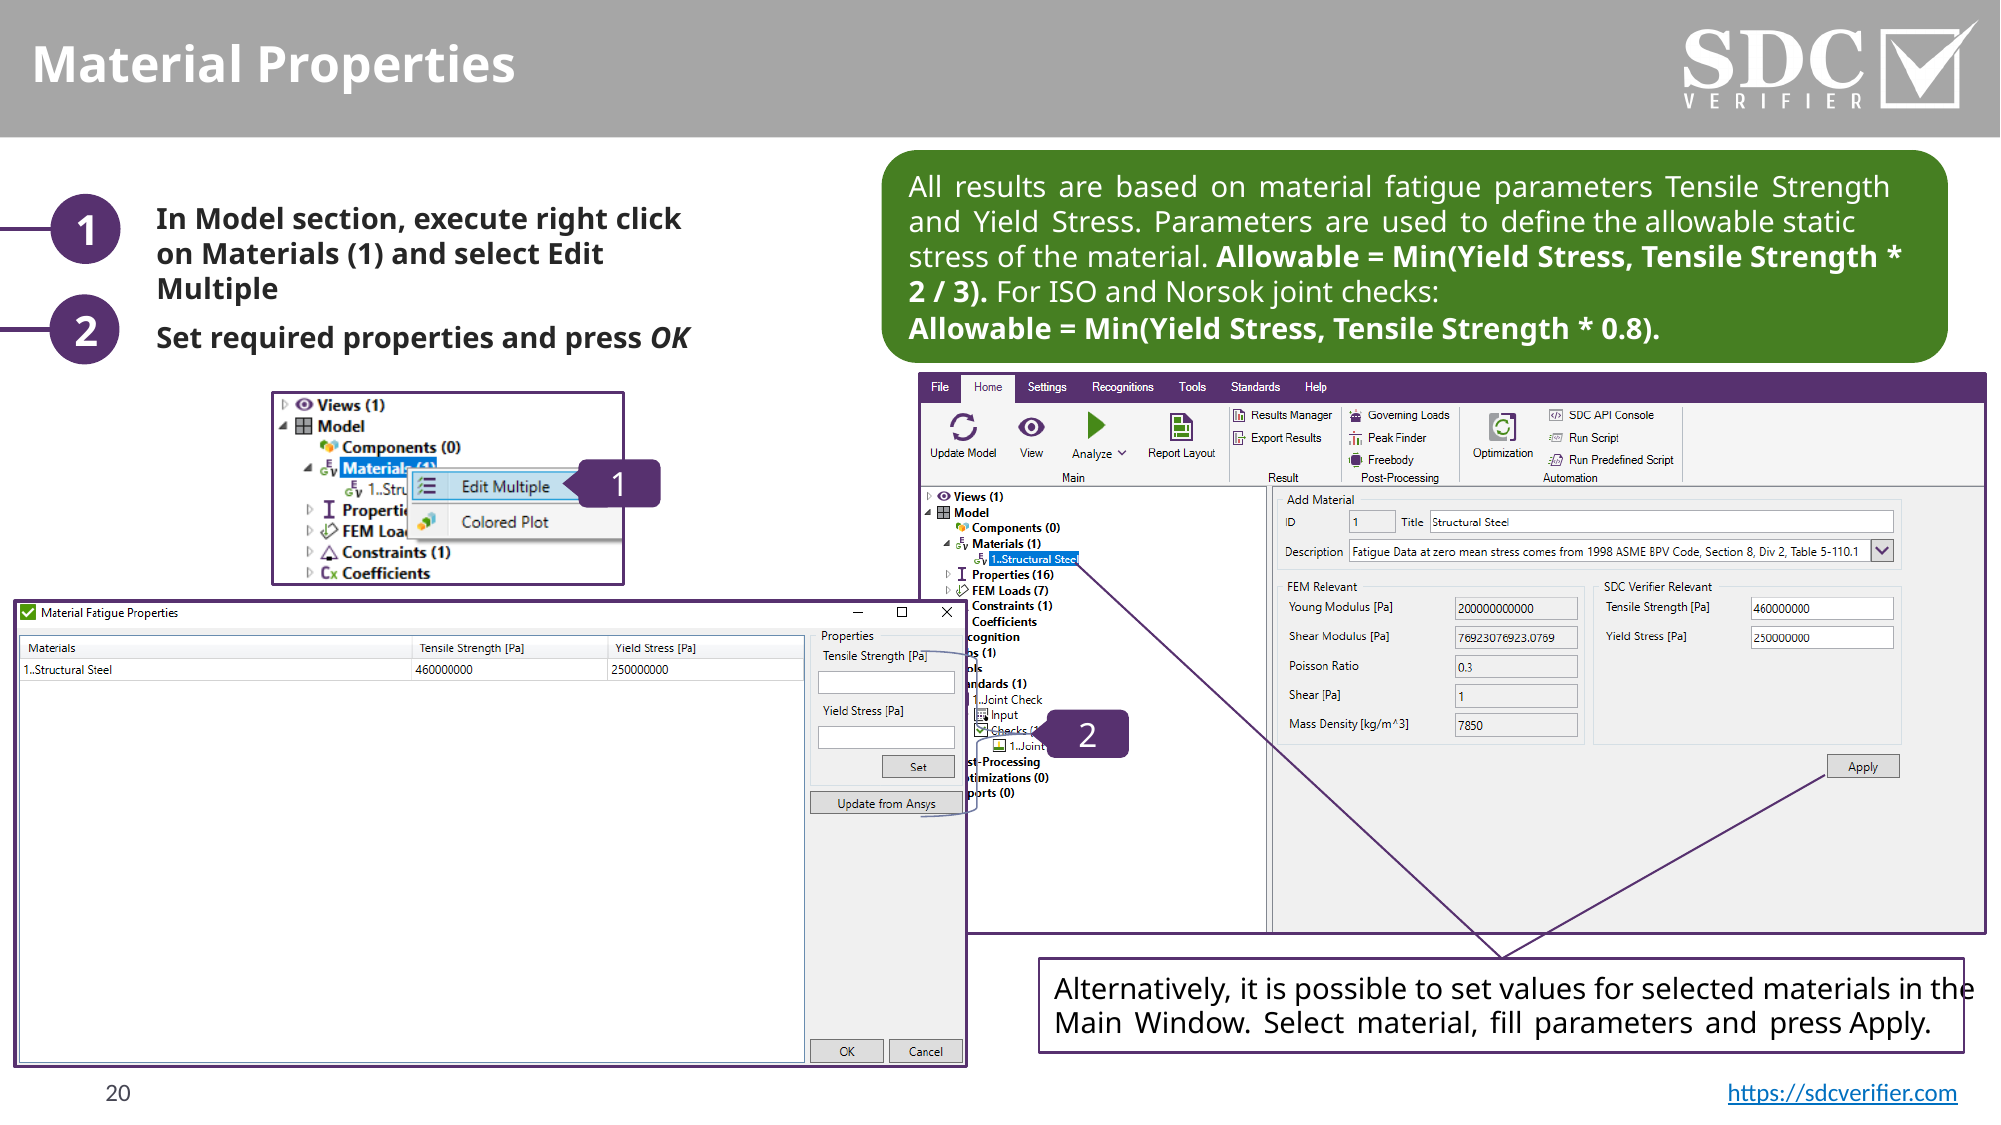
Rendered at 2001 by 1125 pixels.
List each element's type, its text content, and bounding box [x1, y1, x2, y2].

picture [273, 393, 623, 584]
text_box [1074, 562, 1503, 959]
text_box In Model section, execute right click on Materials (1) and select Edit Multiple [141, 192, 711, 281]
picture [1644, 0, 2000, 148]
text_box Set required properties and press OK [141, 311, 711, 400]
slide_number 20 [1, 1061, 146, 1122]
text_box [562, 459, 661, 508]
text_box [0, 193, 121, 265]
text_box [1030, 709, 1130, 759]
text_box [0, 294, 120, 365]
picture [16, 374, 1984, 1066]
title Material Properties [16, 24, 1948, 113]
text_box Alternatively, it is possible to set values for selected materials in the Main Window. Select material, fill parameters and press Apply. [1039, 962, 2000, 1083]
text_box [1038, 957, 1966, 1054]
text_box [1507, 774, 1826, 959]
text_box All results are based on material fatigue parameters Tensile Strength and Yield Stress. Parameters are used to define the allowable static stress of the material. Allowable = Min(Yield Stress, Tensile Strength * 2 / 3). For ISO and Norsok joint checks: Allowable = Min(Yield Stress, Tensile Strength * 0.8). [880, 148, 1950, 365]
